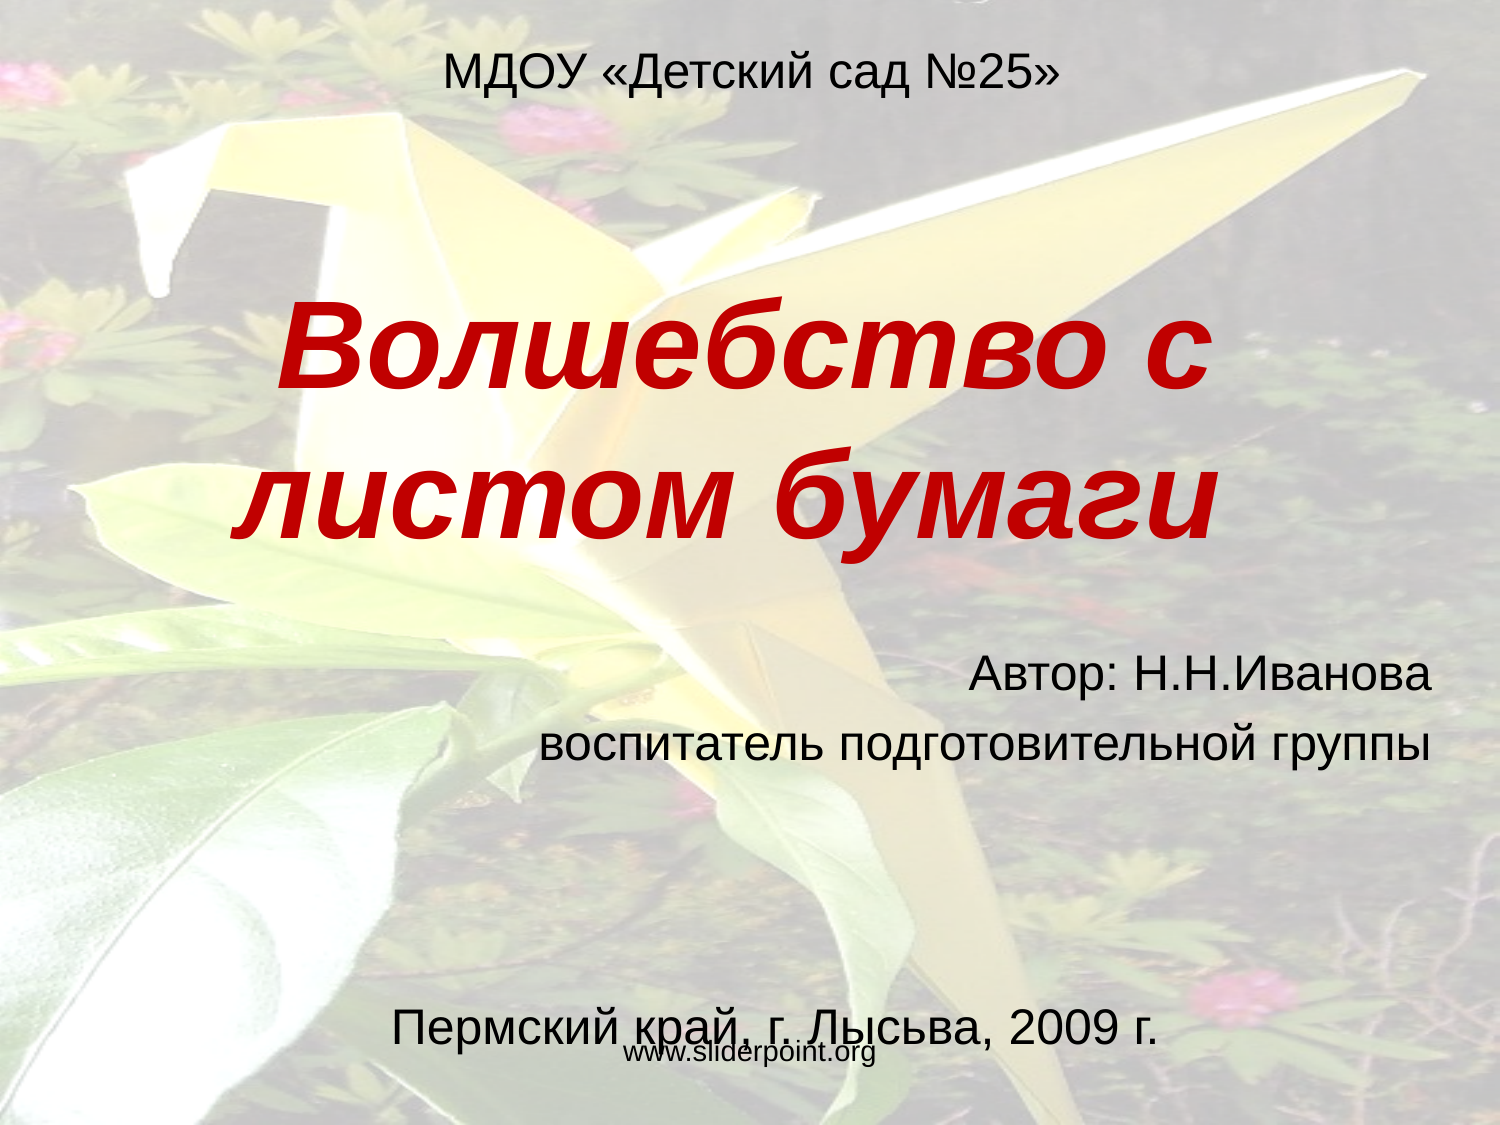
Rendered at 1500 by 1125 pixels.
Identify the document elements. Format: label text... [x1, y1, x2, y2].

text_box Пермский край, г. Лысьва, 2009 г. [253, 987, 1298, 1091]
footer www.sliderpoint.org [512, 1024, 988, 1103]
text_box МДОУ «Детский сад №25» [230, 30, 1274, 126]
title Волшебство с листом бумаги [173, 319, 1318, 658]
subtitle Автор: Н.Н.Иванова воспитатель подготовительной группы [456, 633, 1448, 776]
